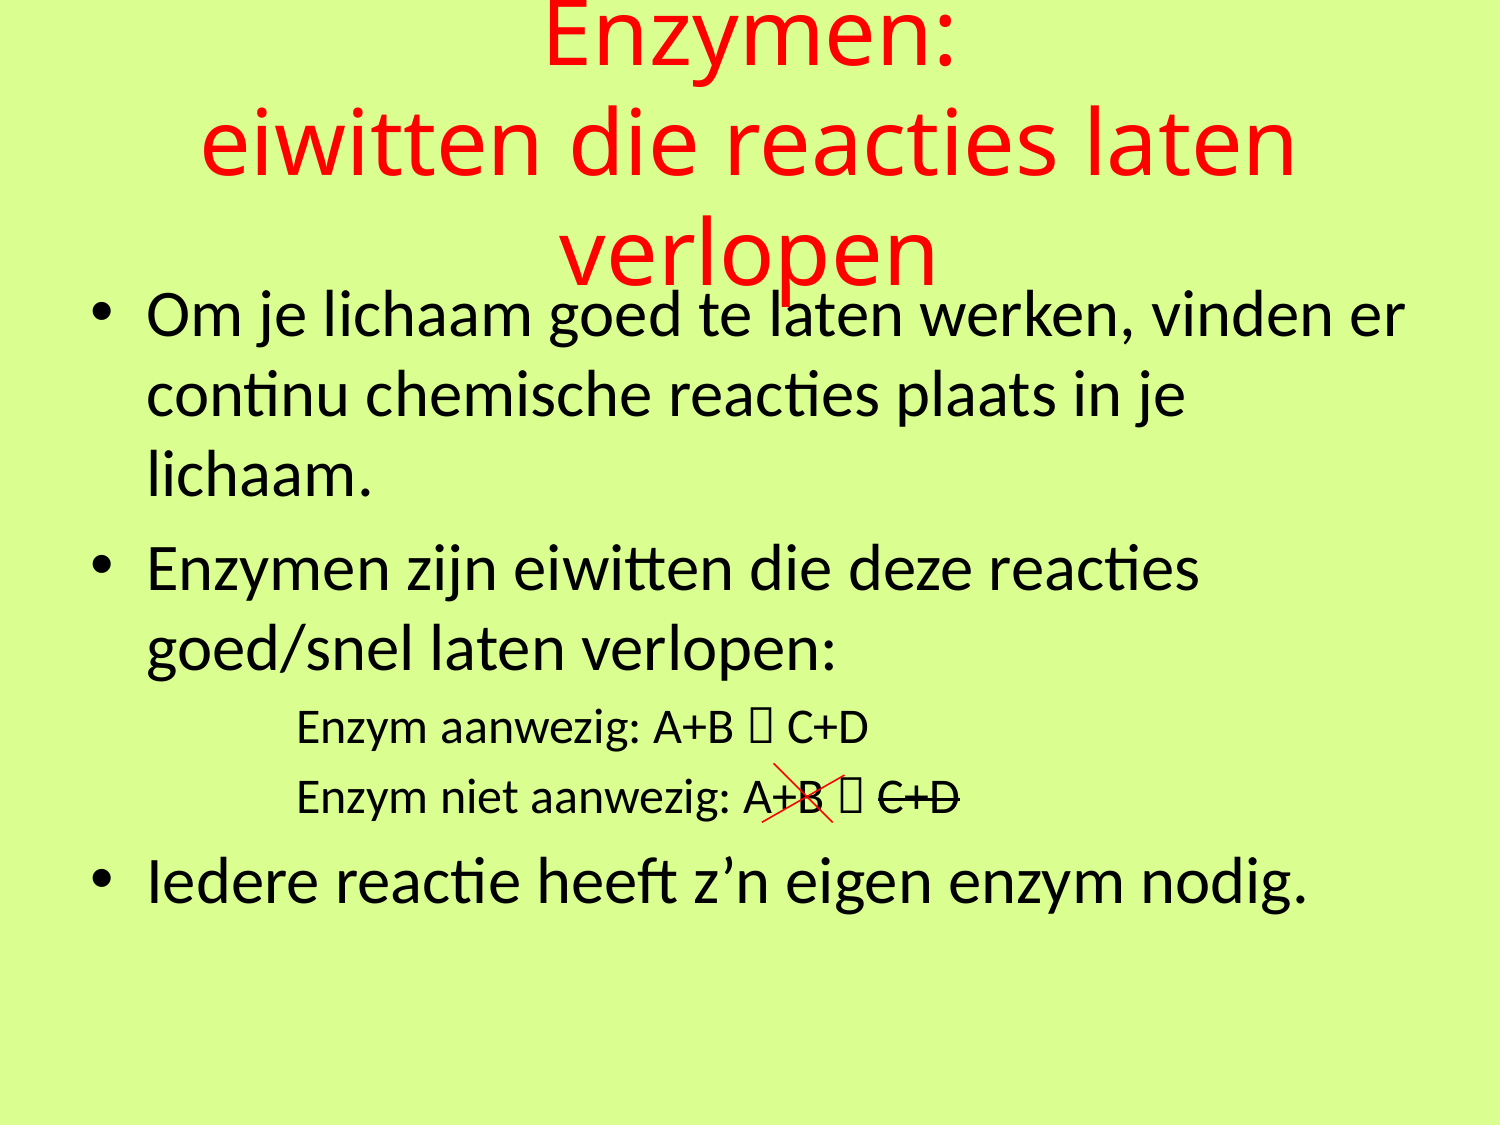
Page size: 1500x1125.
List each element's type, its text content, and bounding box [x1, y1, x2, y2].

list Om je lichaam goed te laten werken, vinden er continu chemische reacties plaats in je lichaam. Enzymen zijn eiwitten die deze reacties goed/snel laten verlopen: Enzym aanwezig: A+B  C+D Enzym niet aanwezig: A+B  C+D Iedere reactie heeft z’n eigen enzym nodig. [75, 262, 1425, 1005]
title Enzymen: eiwitten die reacties laten verlopen [75, 45, 1425, 233]
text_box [836, 774, 845, 823]
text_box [761, 774, 768, 823]
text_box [773, 762, 833, 823]
